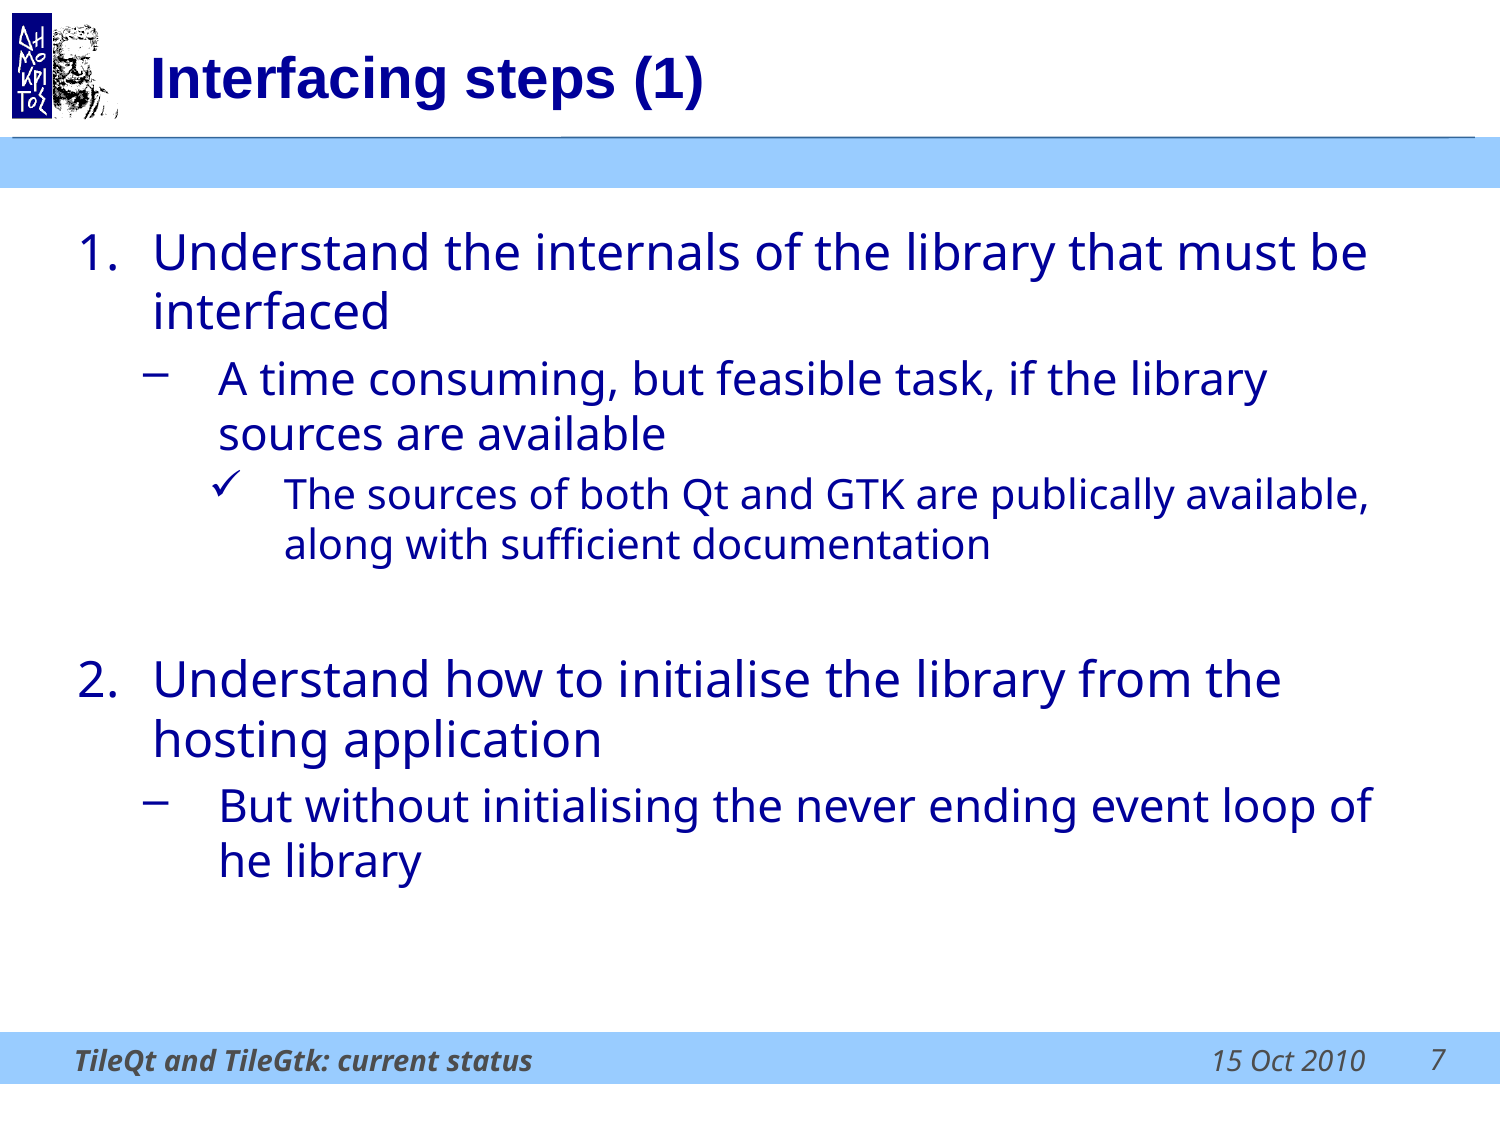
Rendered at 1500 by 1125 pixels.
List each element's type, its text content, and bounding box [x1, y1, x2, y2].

footer TileQt and TileGtk: current status [58, 1034, 1190, 1086]
list Understand the internals of the library that must be interfaced A time consuming, but feasible task, if the library sources are available The sources of both Qt and GTK are publically available, along with sufficient documentation Understand how to initialise the library from the hosting application But without initialising the never ending event loop of he library [62, 212, 1438, 1001]
slide_number 7 [1399, 1033, 1476, 1084]
title Interfacing steps (1) [135, 12, 1476, 138]
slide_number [1190, 1034, 1381, 1086]
picture [11, 13, 118, 120]
